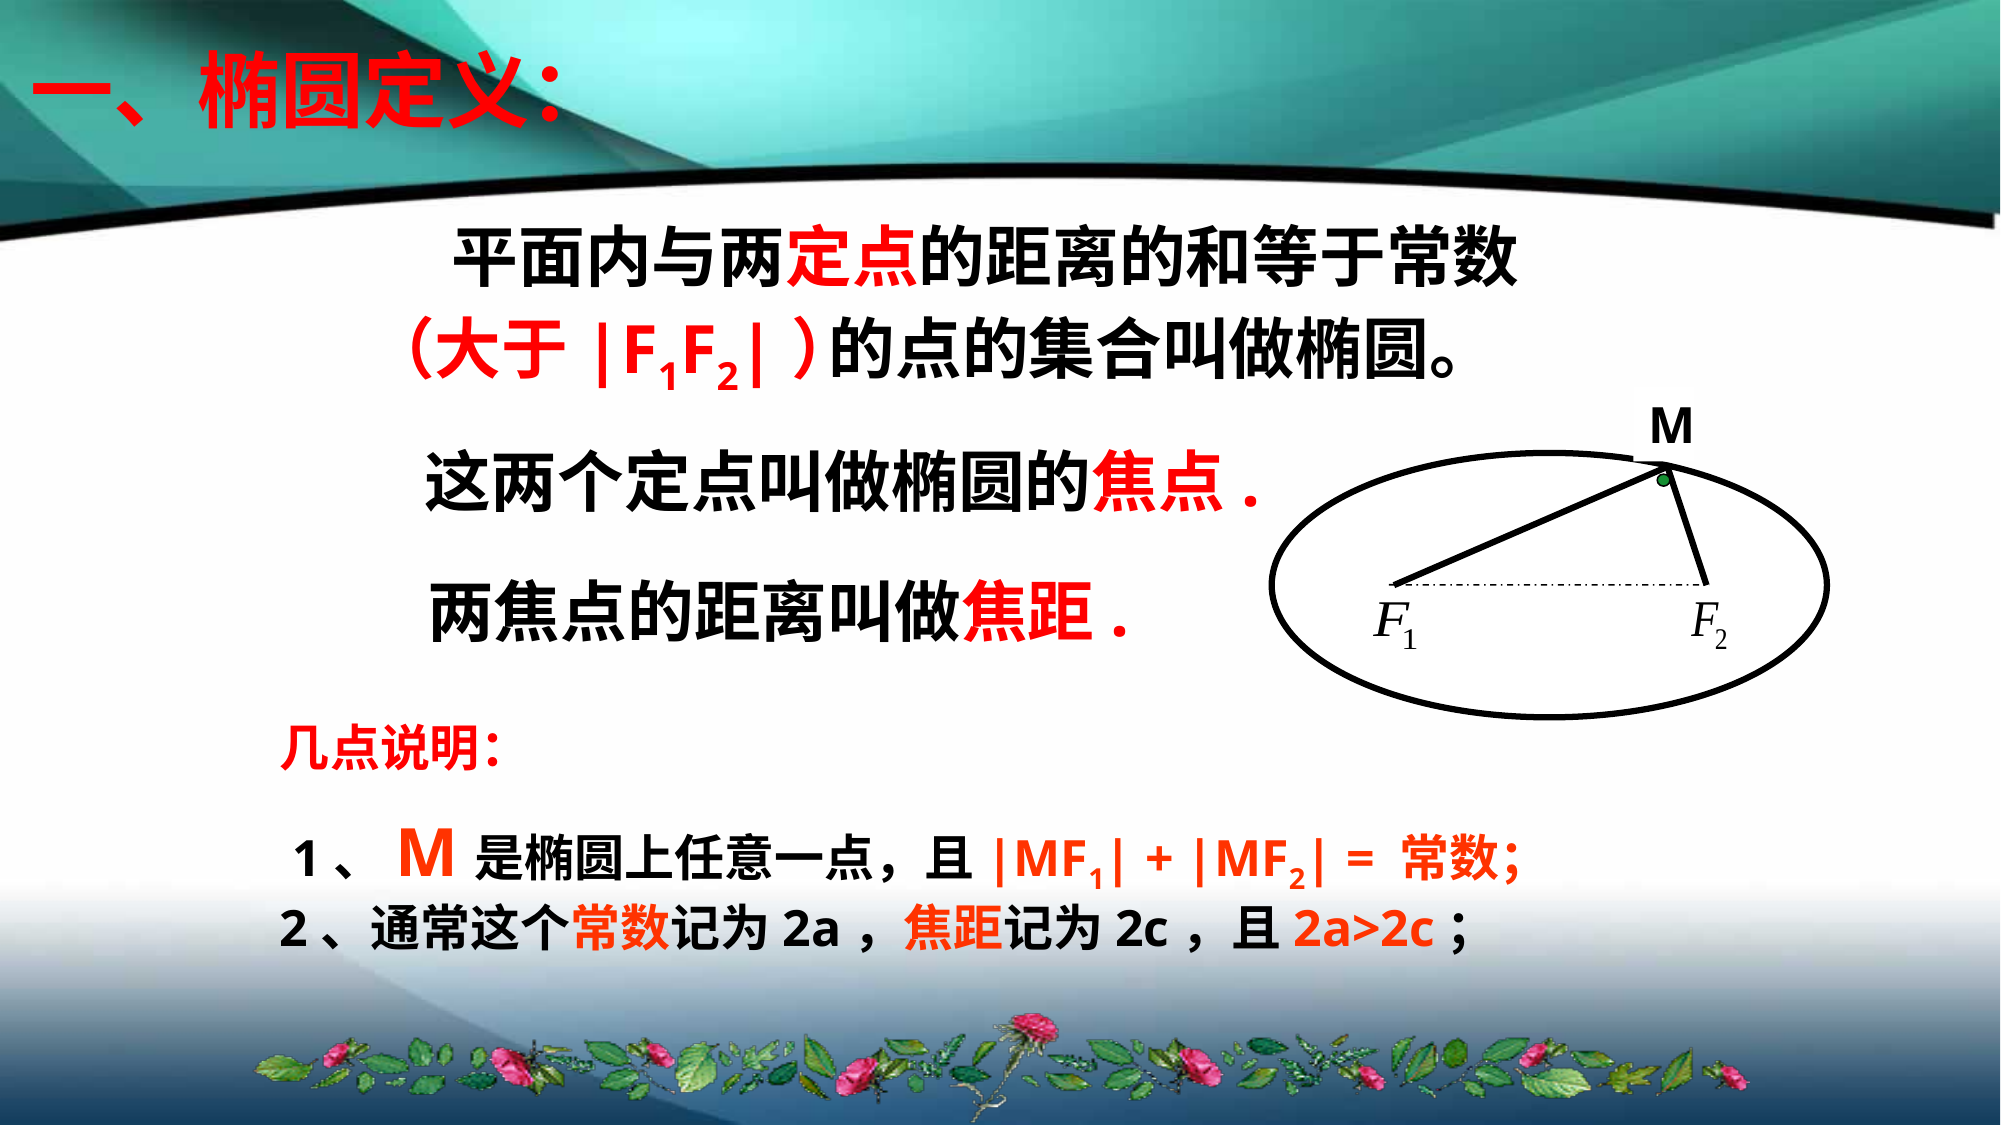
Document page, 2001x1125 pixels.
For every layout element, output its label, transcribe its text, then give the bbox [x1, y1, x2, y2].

text_box 2、通常这个常数记为2a，焦距记为2c，且2a>2c； [265, 888, 1553, 964]
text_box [409, 432, 1271, 659]
picture [0, 0, 2001, 1125]
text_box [374, 207, 1612, 396]
text_box 一、椭圆定义： [15, 31, 629, 146]
text_box （大于|F1F2|） [353, 299, 873, 406]
text_box 几点说明： [265, 709, 878, 784]
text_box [1271, 386, 1827, 718]
text_box 1、M是椭圆上任意一点，且|MF1| + |MF2| = 常数； [277, 802, 1541, 888]
